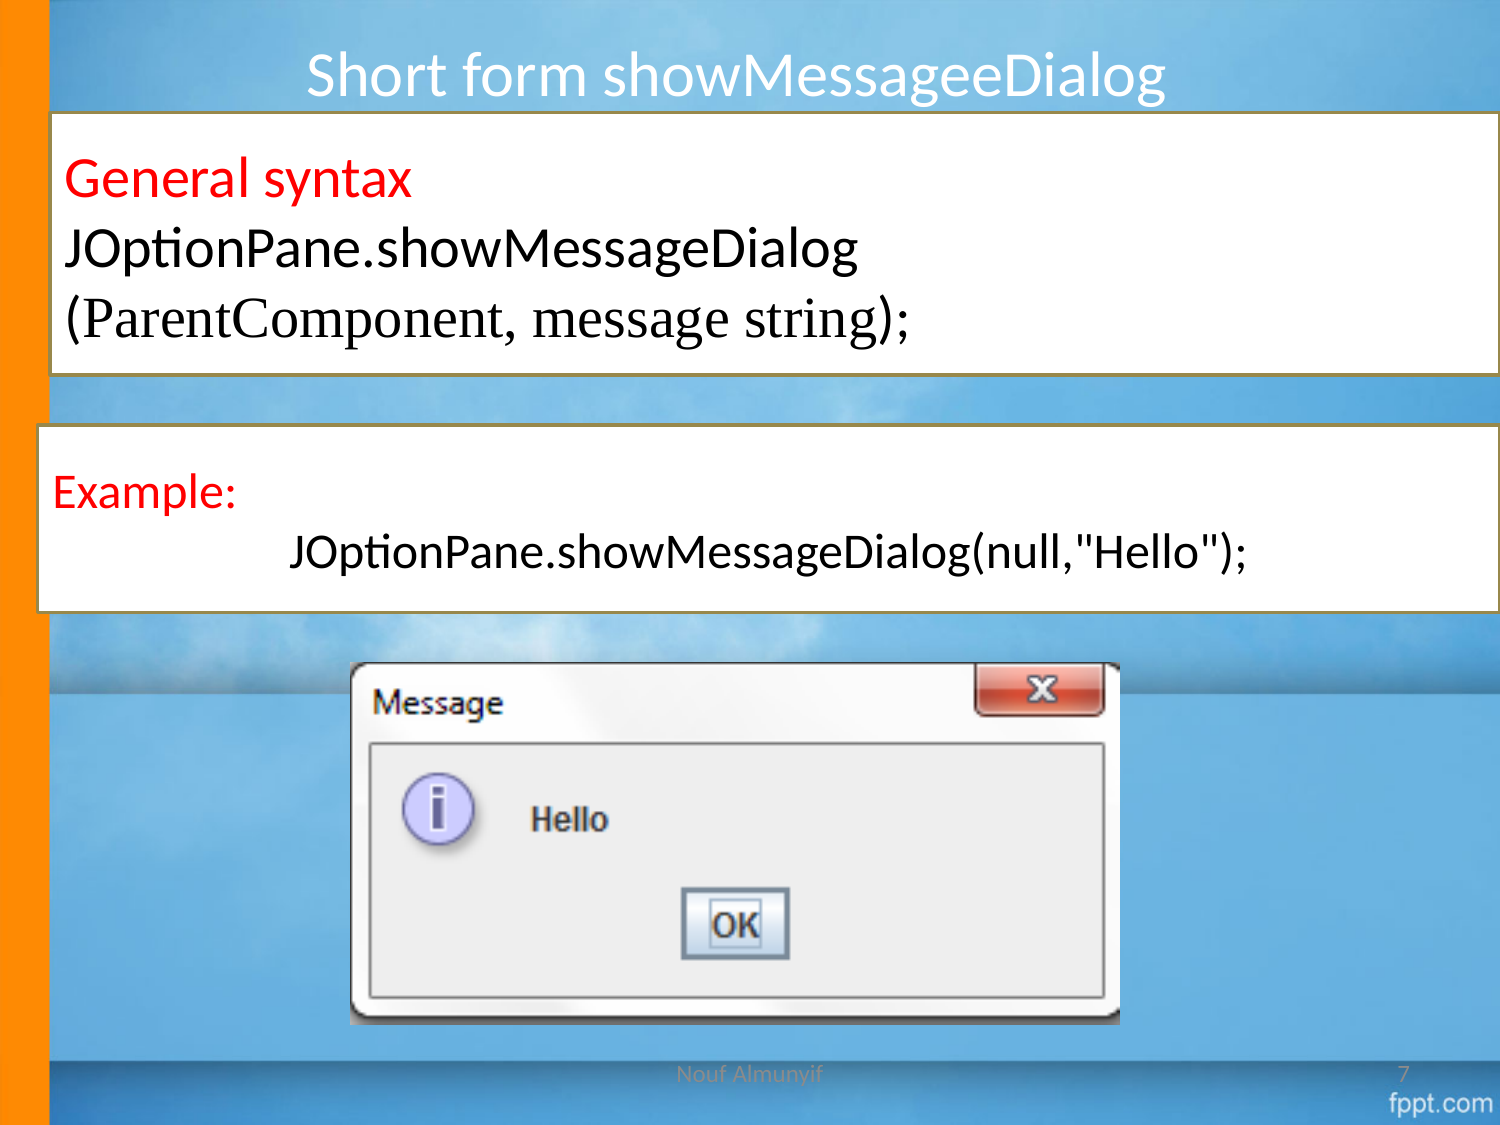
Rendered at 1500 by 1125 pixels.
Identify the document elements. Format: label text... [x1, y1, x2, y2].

text_box Example: JOptionPane.showMessageDialog(null,"Hello"); [36, 423, 1500, 614]
picture [0, 0, 1500, 1125]
title Short form showMessageeDialog [62, 24, 1413, 111]
footer Nouf Almunyif [512, 1042, 988, 1103]
text_box General syntax JOptionPane.showMessageDialog (ParentComponent, message string); [48, 111, 1500, 377]
slide_number 7 [1074, 1042, 1425, 1103]
